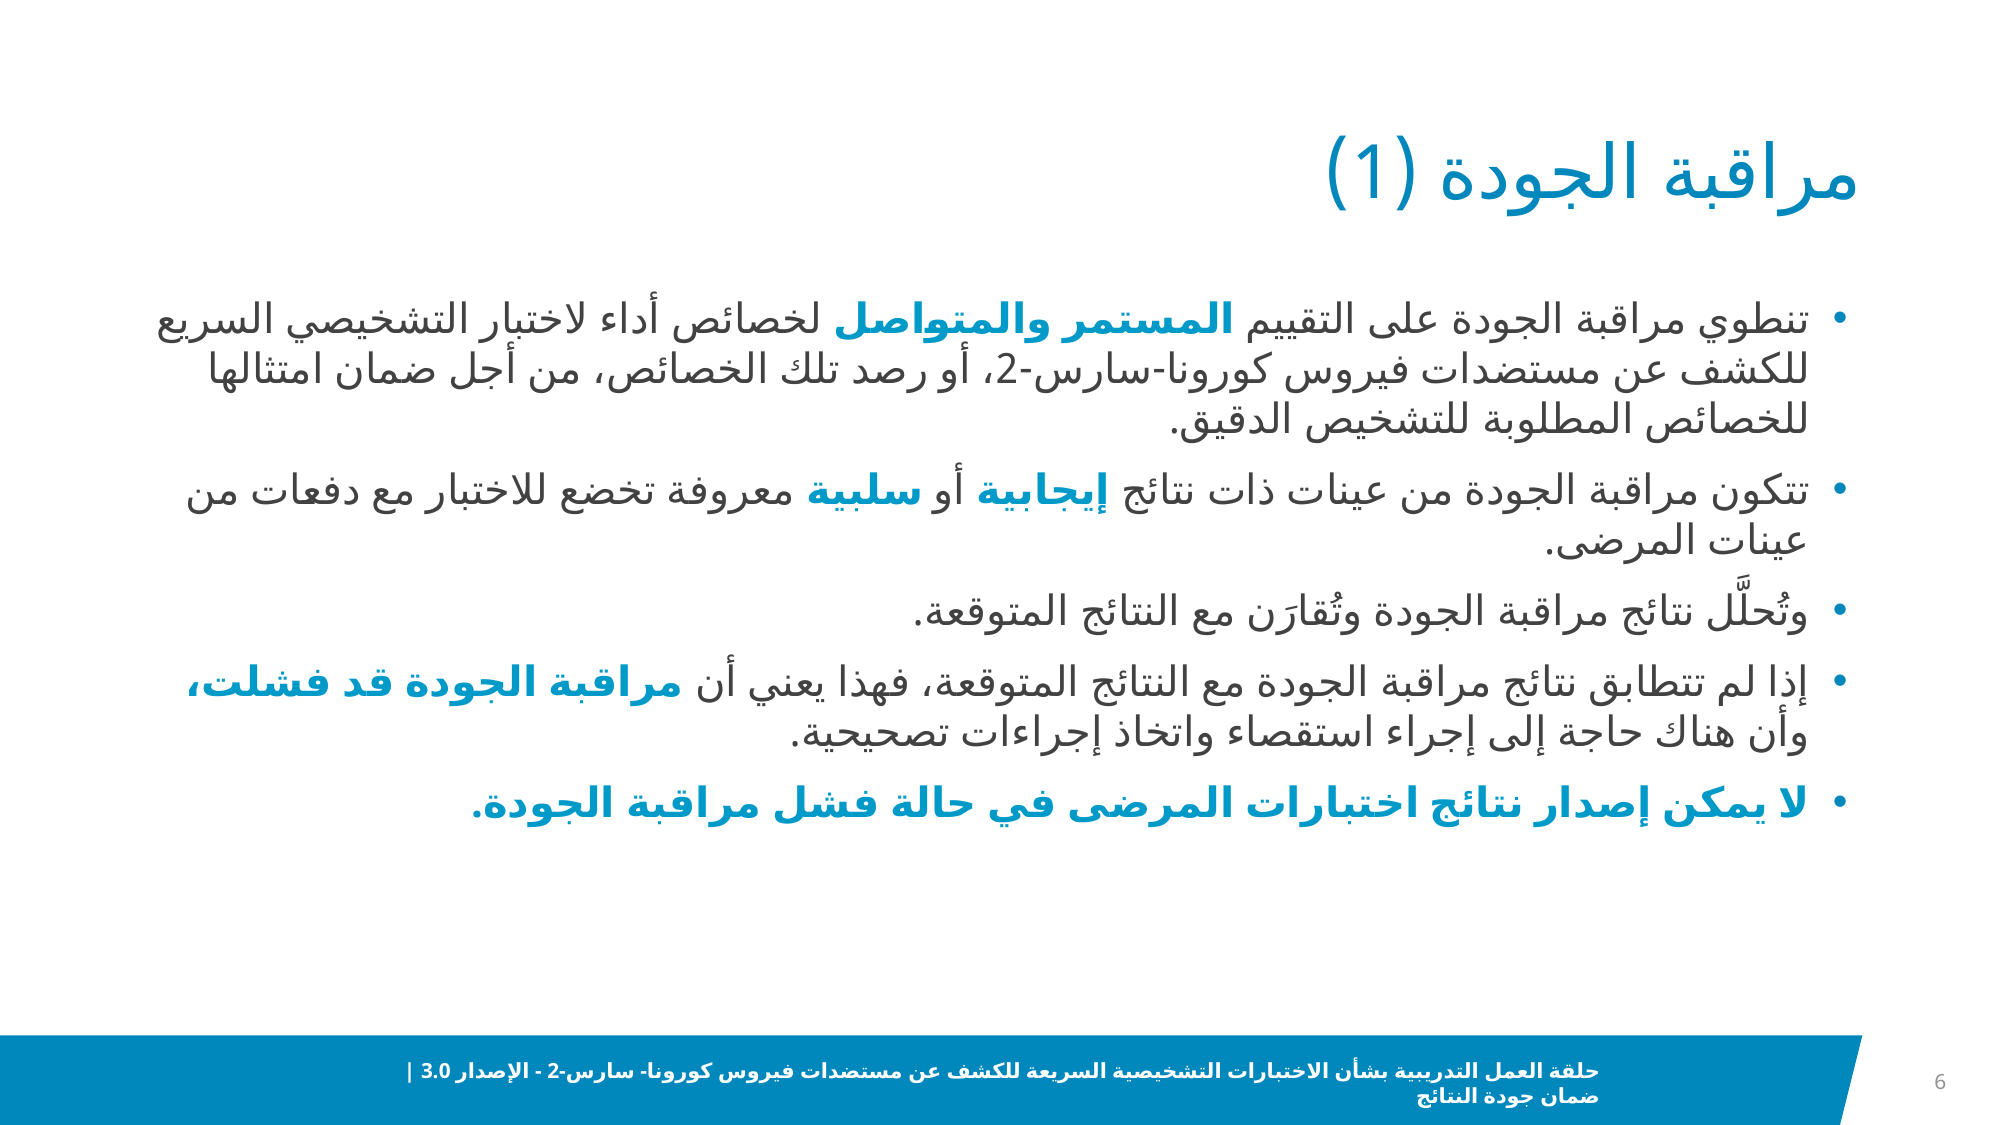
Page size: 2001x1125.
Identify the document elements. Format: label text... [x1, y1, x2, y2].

slide_number 6 [1862, 1035, 1947, 1125]
footer حلقة العمل التدريبية بشأن الاختبارات التشخيصية السريعة للكشف عن مستضدات فيروس كورونا- سارس-2 - الإصدار 3.0 | ضمان جودة النتائج [399, 1041, 1600, 1124]
title مراقبة الجودة (1) [137, 59, 1863, 215]
list تنطوي مراقبة الجودة على التقييم المستمر والمتواصل لخصائص أداء لاختبار التشخيصي السريع للكشف عن مستضدات فيروس كورونا-سارس-2، أو رصد تلك الخصائص، من أجل ضمان امتثالها للخصائص المطلوبة للتشخيص الدقيق. تتكون مراقبة الجودة من عينات ذات نتائج إيجابية أو سلبية معروفة تخضع للاختبار مع دفعات من عينات المرضى. وتُحلَّل نتائج مراقبة الجودة وتُقارَن مع النتائج المتوقعة. إذا لم تتطابق نتائج مراقبة الجودة مع النتائج المتوقعة، فهذا يعني أن مراقبة الجودة قد فشلت، وأن هناك حاجة إلى إجراء استقصاء واتخاذ إجراءات تصحيحية. لا يمكن إصدار نتائج اختبارات المرضى في حالة فشل مراقبة الجودة. [137, 284, 1863, 1014]
